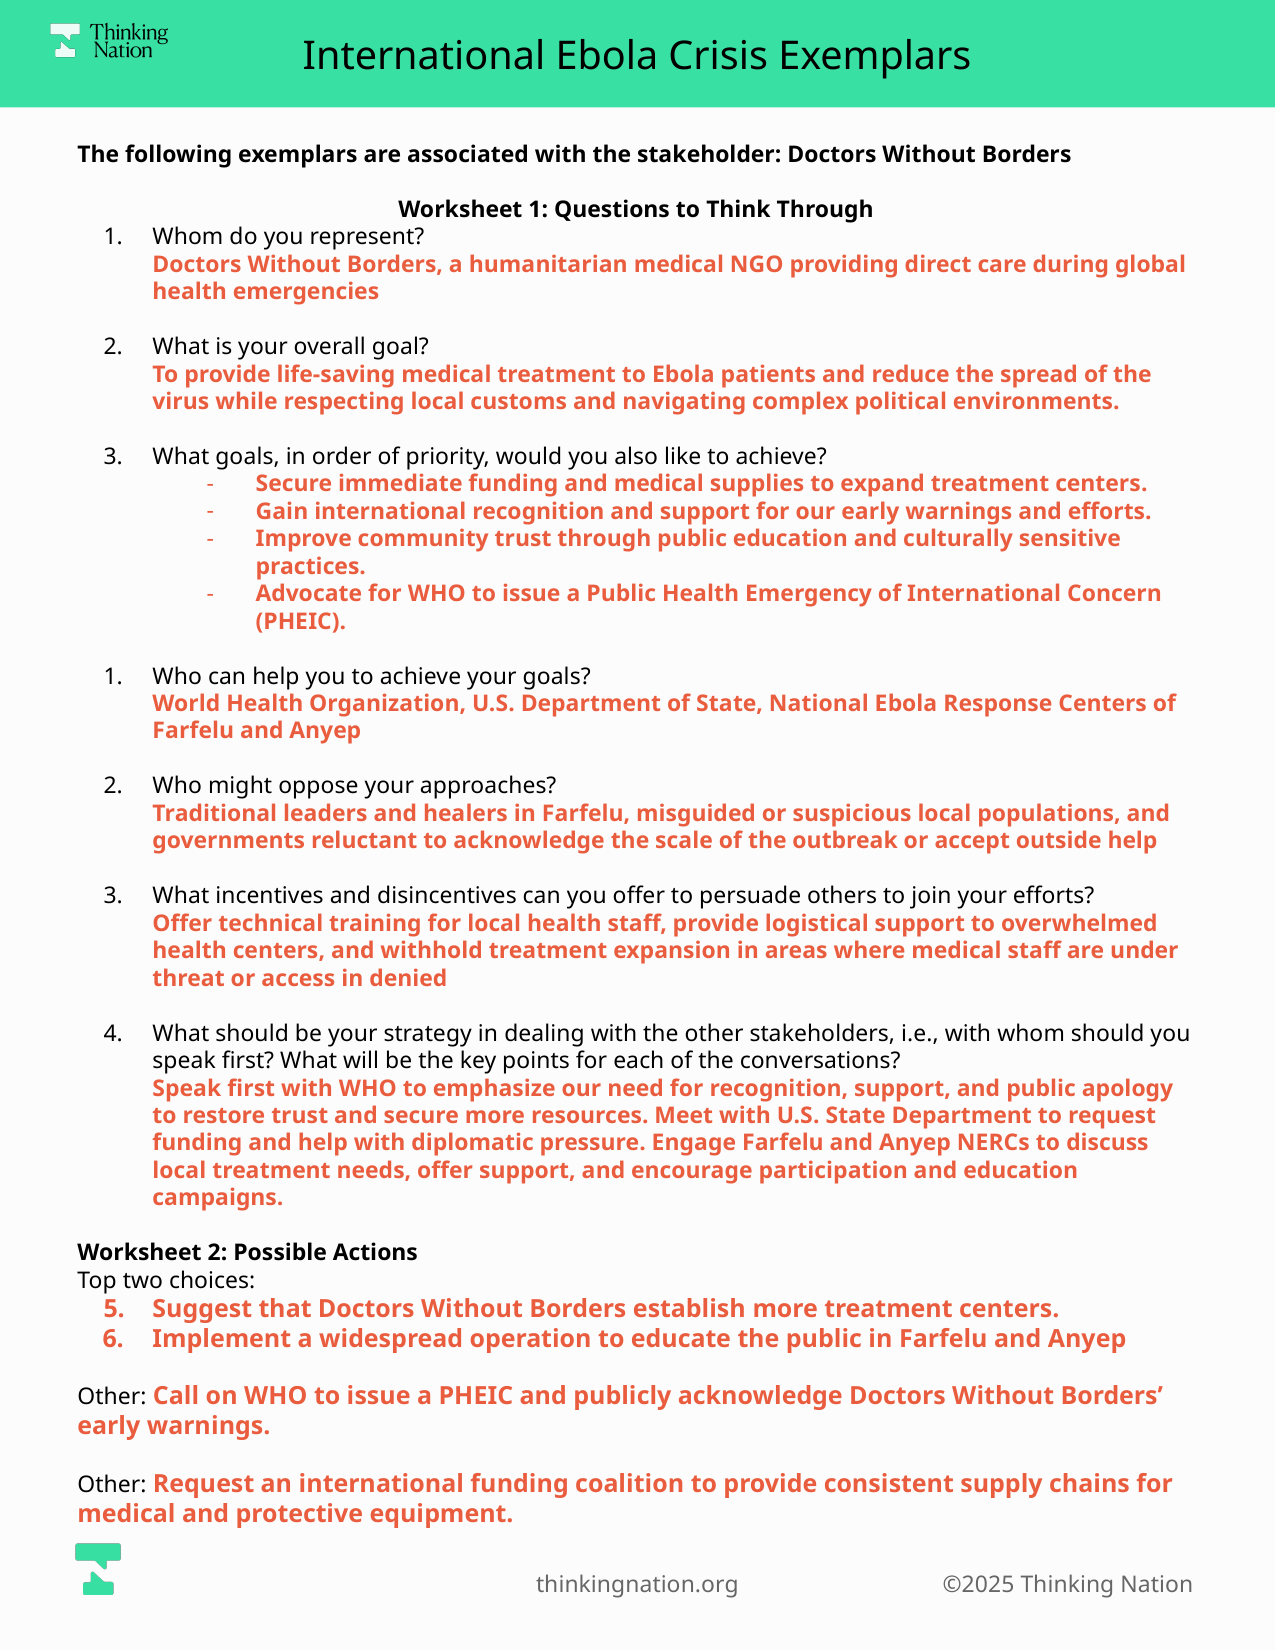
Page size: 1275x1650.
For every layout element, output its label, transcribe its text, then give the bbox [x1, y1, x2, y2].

picture [36, 12, 172, 69]
text_box thinkingnation.org [486, 1553, 789, 1605]
picture [62, 1533, 134, 1605]
text_box The following exemplars are associated with the stakeholder: Doctors Without Borders Worksheet 1: Questions to Think Through Whom do you represent? Doctors Without Borders, a humanitarian medical NGO providing direct care during global health emergencies What is your overall goal? To provide life-saving medical treatment to Ebola patients and reduce the spread of the virus while respecting local customs and navigating complex political environments. What goals, in order of priority, would you also like to achieve? Secure immediate funding and medical supplies to expand treatment centers. Gain international recognition and support for our early warnings and efforts. Improve community trust through public education and culturally sensitive practices. Advocate for WHO to issue a Public Health Emergency of International Concern (PHEIC). Who can help you to achieve your goals? World Health Organization, U.S. Department of State, National Ebola Response Centers of Farfelu and Anyep Who might oppose your approaches? Traditional leaders and healers in Farfelu, misguided or suspicious local populations, and governments reluctant to acknowledge the scale of the outbreak or accept outside help What incentives and disincentives can you offer to persuade others to join your efforts? Offer technical training for local health staff, provide logistical support to overwhelmed health centers, and withhold treatment expansion in areas where medical staff are under threat or access in denied What should be your strategy in dealing with the other stakeholders, i.e., with whom should you speak first? What will be the key points for each of the conversations? Speak first with WHO to emphasize our need for recognition, support, and public apology to restore trust and secure more resources. Meet with U.S. State Department to request funding and help with diplomatic pressure. Engage Farfelu and Anyep NERCs to discuss local treatment needs, offer support, and encourage participation and education campaigns. Worksheet 2: Possible Actions Top two choices: Suggest that Doctors Without Borders establish more treatment centers. Implement a widespread operation to educate the public in Farfelu and Anyep Other: Call on WHO to issue a PHEIC and publicly acknowledge Doctors Without Borders’ early warnings. Other: Request an international funding coalition to provide consistent supply chains for medical and protective equipment. [62, 124, 1210, 1543]
text_box ©2025 Thinking Nation [907, 1553, 1210, 1605]
text_box International Ebola Crisis Exemplars [0, 0, 1275, 108]
